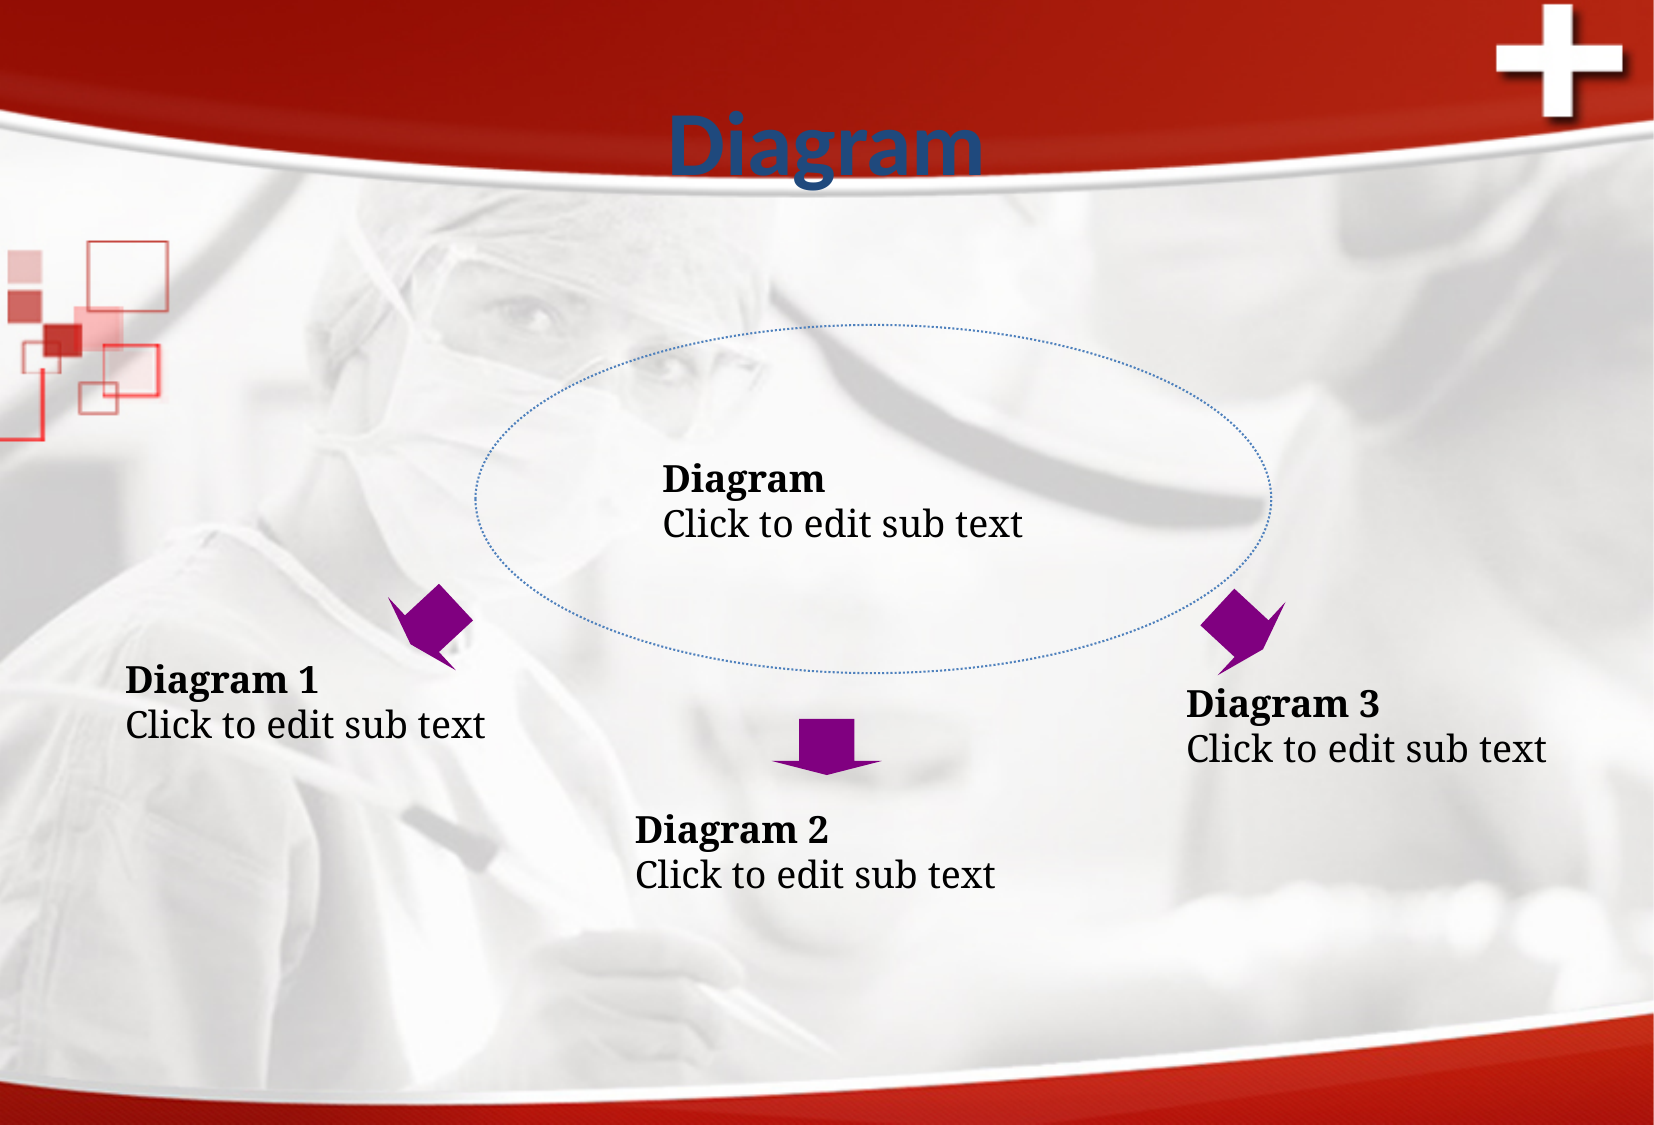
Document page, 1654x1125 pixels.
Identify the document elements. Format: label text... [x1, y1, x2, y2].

text_box [1200, 588, 1286, 676]
text_box [771, 718, 882, 776]
text_box [387, 583, 474, 671]
text_box Diagram Click to edit sub text [647, 447, 1172, 588]
text_box Diagram 3 Click to edit sub text [1171, 672, 1585, 813]
text_box Diagram 2 Click to edit sub text [620, 798, 1034, 939]
title Diagram [82, 44, 1572, 233]
text_box [475, 324, 1272, 674]
picture [0, 0, 1654, 1125]
text_box Diagram 1 Click to edit sub text [110, 648, 524, 789]
